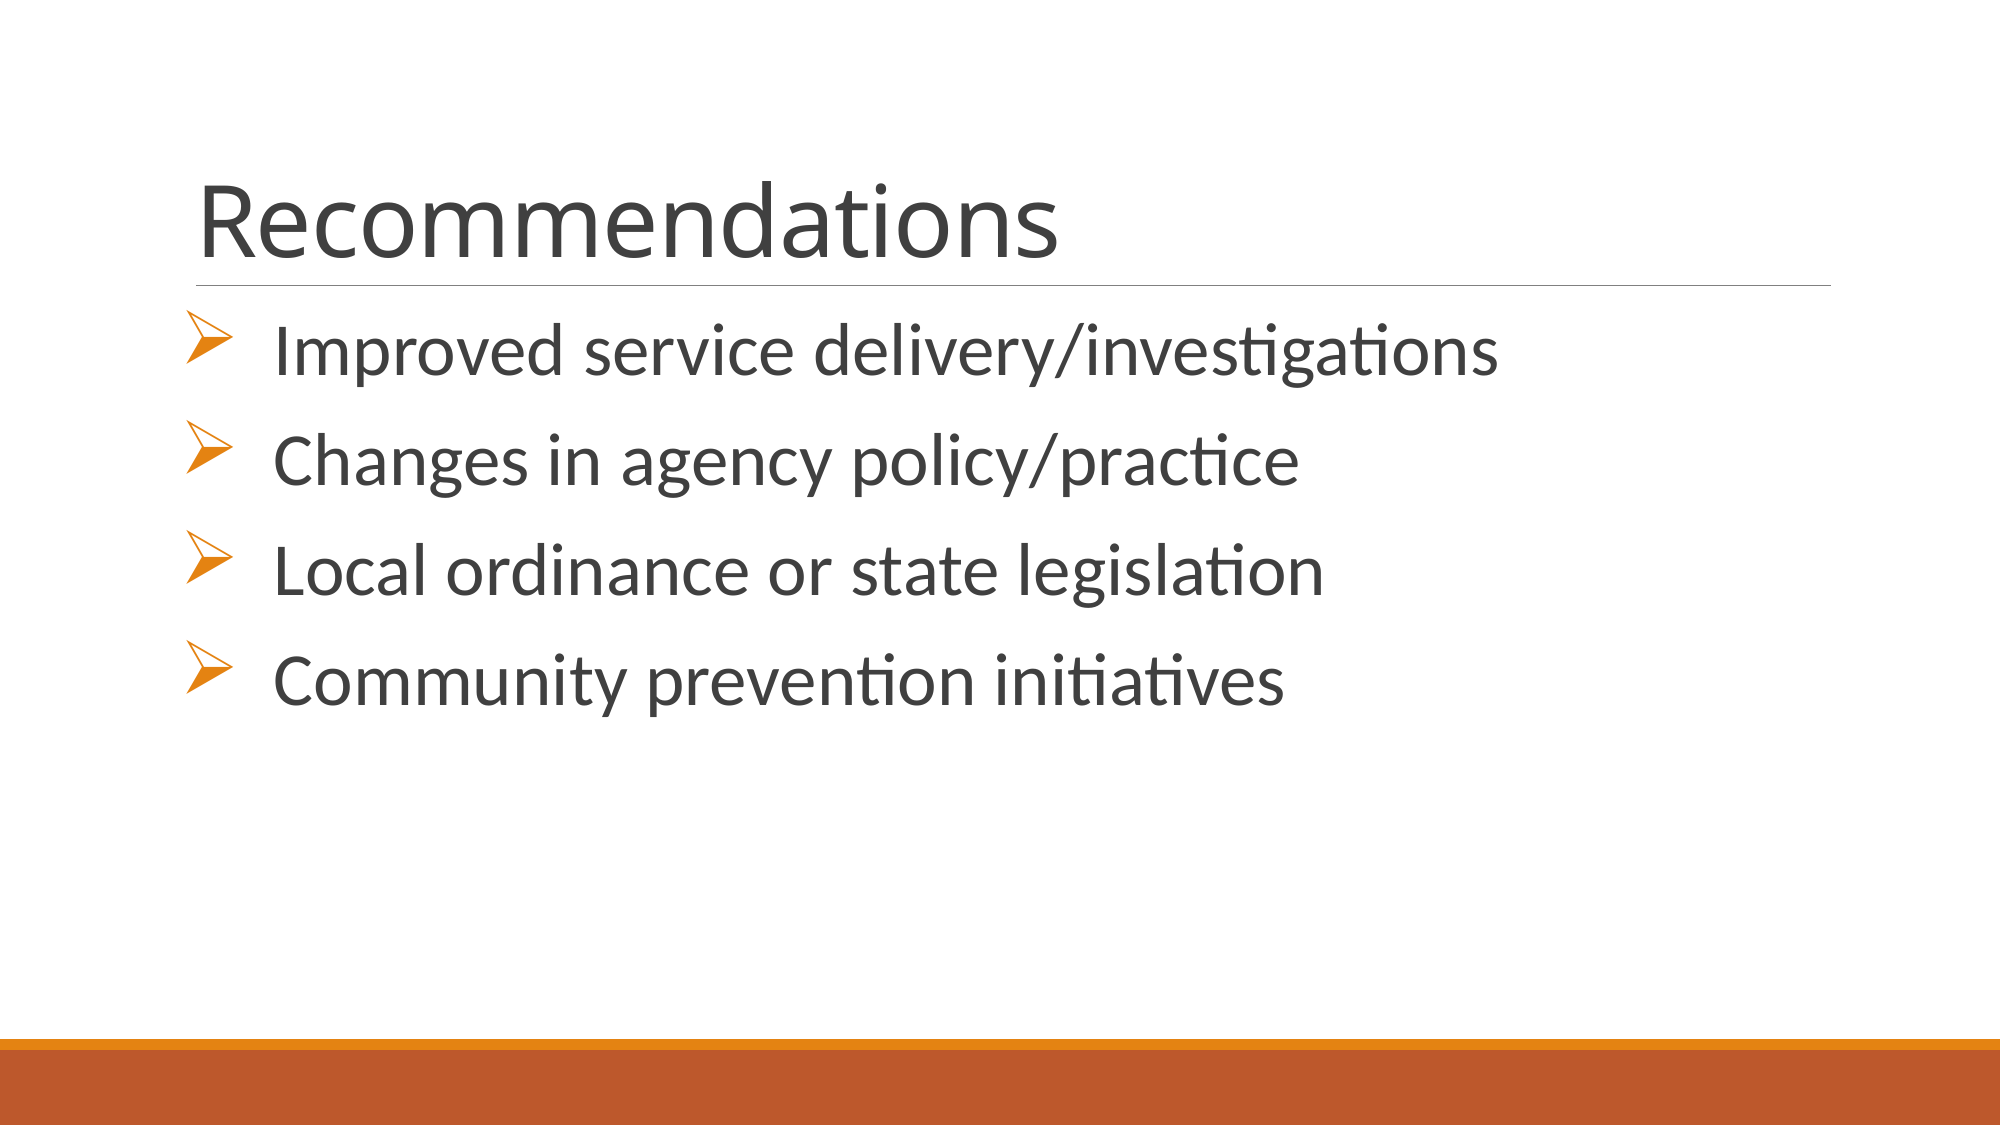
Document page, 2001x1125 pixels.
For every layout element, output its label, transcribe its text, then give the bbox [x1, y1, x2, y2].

list Improved service delivery/investigations Changes in agency policy/practice Local ordinance or state legislation Community prevention initiatives [180, 302, 1830, 963]
title Recommendations [180, 47, 1830, 285]
